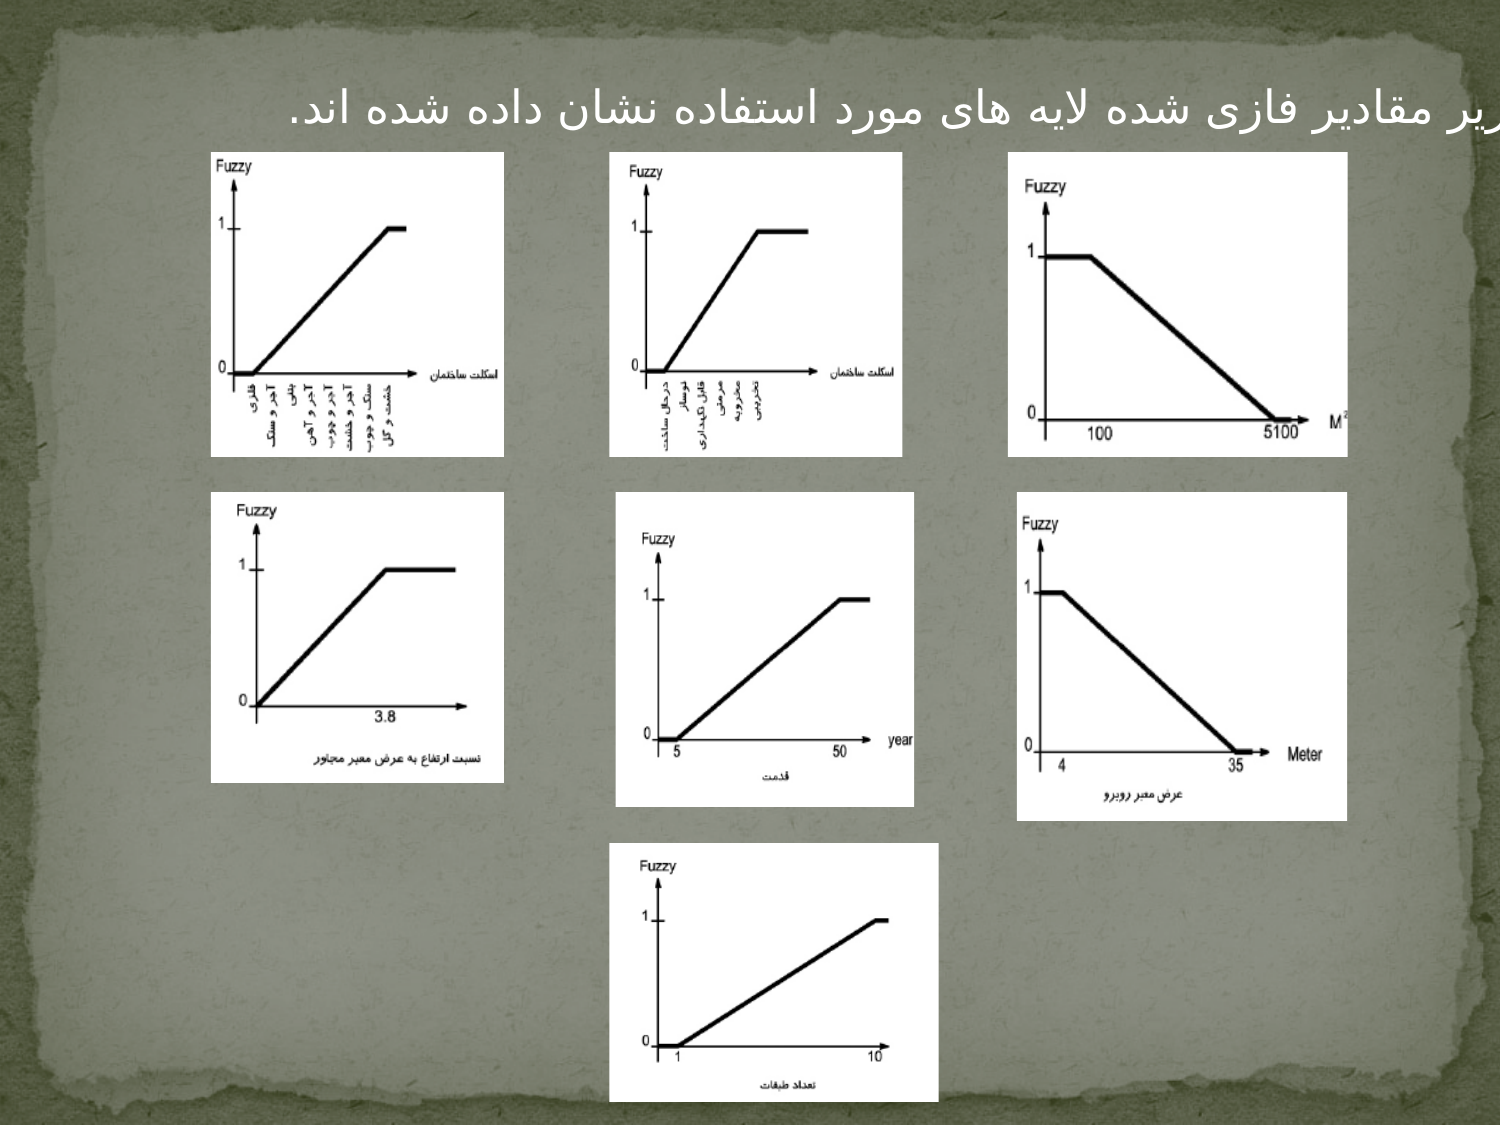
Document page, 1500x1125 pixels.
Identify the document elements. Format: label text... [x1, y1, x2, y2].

text_box در زیر مقادیر فازی شده لایه های مورد استفاده نشان داده شده اند. [272, 70, 1500, 141]
picture [1009, 154, 1347, 456]
picture [617, 493, 914, 806]
picture [212, 154, 502, 456]
picture [611, 154, 902, 456]
picture [1018, 493, 1347, 819]
picture [212, 494, 502, 781]
picture [611, 845, 938, 1101]
